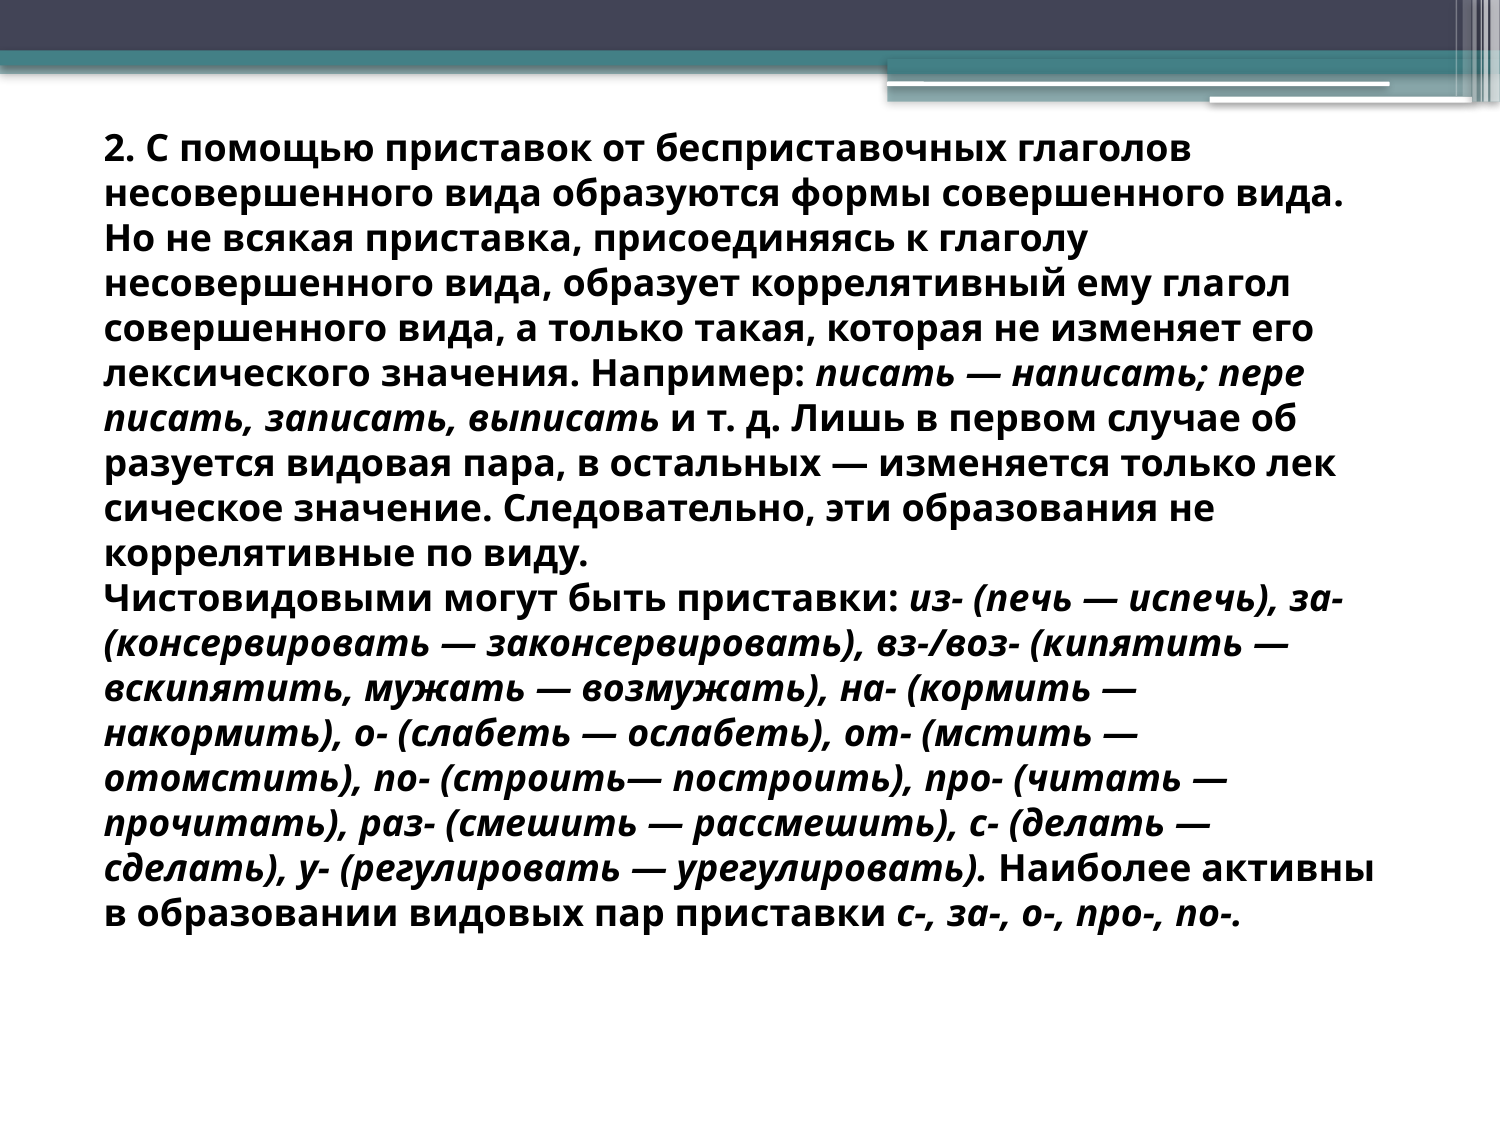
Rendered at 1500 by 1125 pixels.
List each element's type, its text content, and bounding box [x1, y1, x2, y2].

text_box 2. С помощью приставок от бесприставочных глаголов несовершенного вида образуются формы совершенного вида. Но не всякая приставка, присоединяясь к глаголу несовершенного вида, образует коррелятивный ему гла­гол совершенного вида, а только такая, которая не изменяет его лексического значения. Например: писать — написать; пере­писать, записать, выписать и т. д. Лишь в первом случае об­разуется видовая пара, в остальных — изменяется только лек­сическое значение. Следовательно, эти образования не корреля­тивные по виду. Чистовидовыми могут быть приставки: из- (печь — испечь), за- (консервировать — законсервировать), вз-/воз- (кипятить — вскипятить, мужать — возмужать), на- (кормить — накормить), о- (слабеть — ослабеть), от- (мстить — отомстить), по- (стро­ить— построить), про- (читать — прочитать), раз- (смешить — рассмешить), с- (делать — сделать), у- (регулировать — урегу­лировать). Наиболее активны в образовании видовых пар при­ставки с-, за-, о-, про-, по-. [88, 116, 1400, 986]
